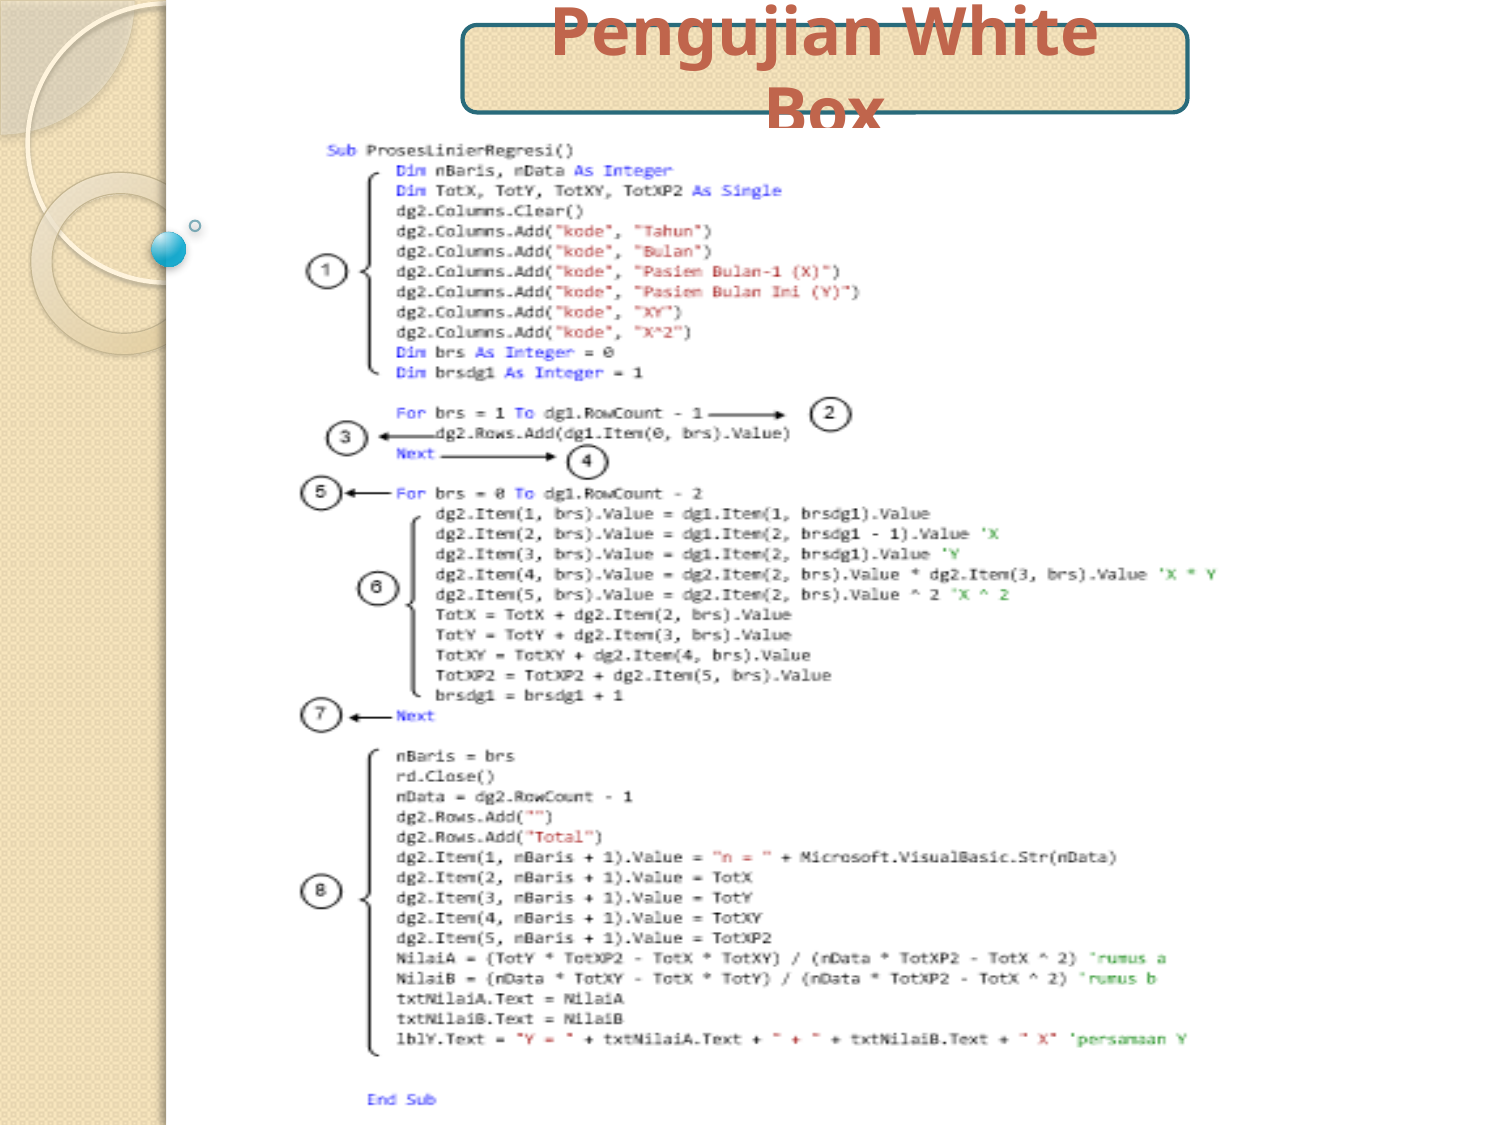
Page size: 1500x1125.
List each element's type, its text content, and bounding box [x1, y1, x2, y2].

picture [274, 128, 1251, 1125]
text_box Pengujian White Box [460, 22, 1190, 115]
